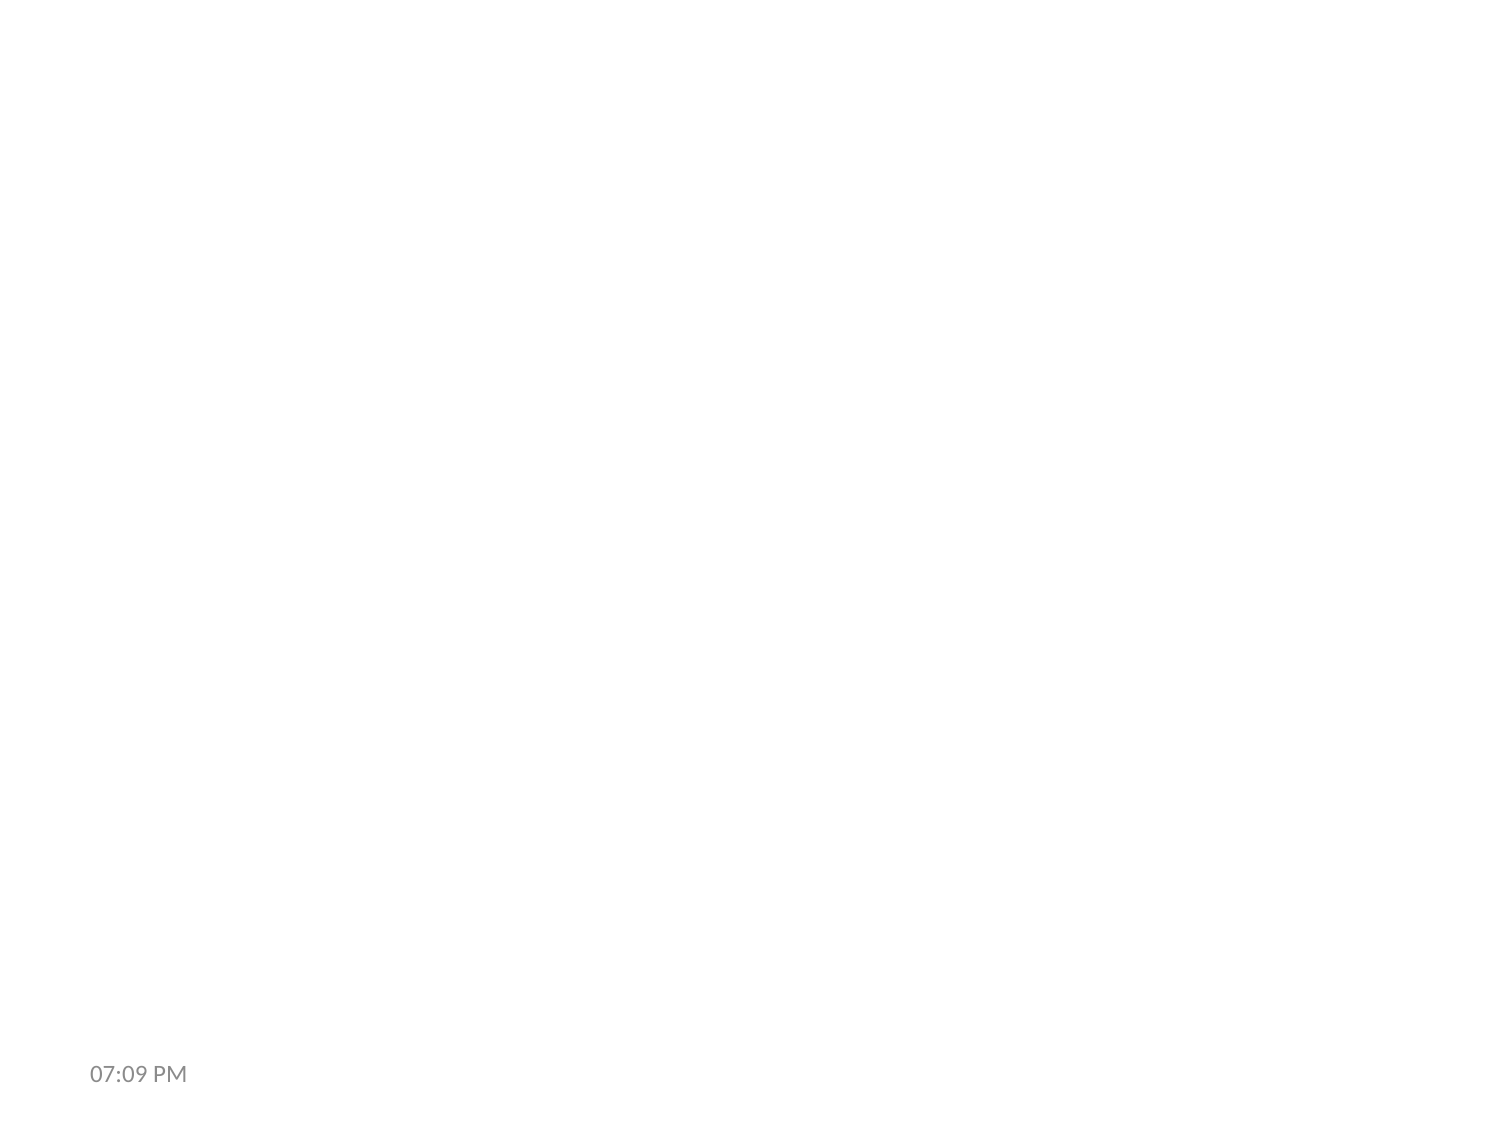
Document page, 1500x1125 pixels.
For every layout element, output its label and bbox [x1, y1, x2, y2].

slide_number [75, 1042, 425, 1103]
